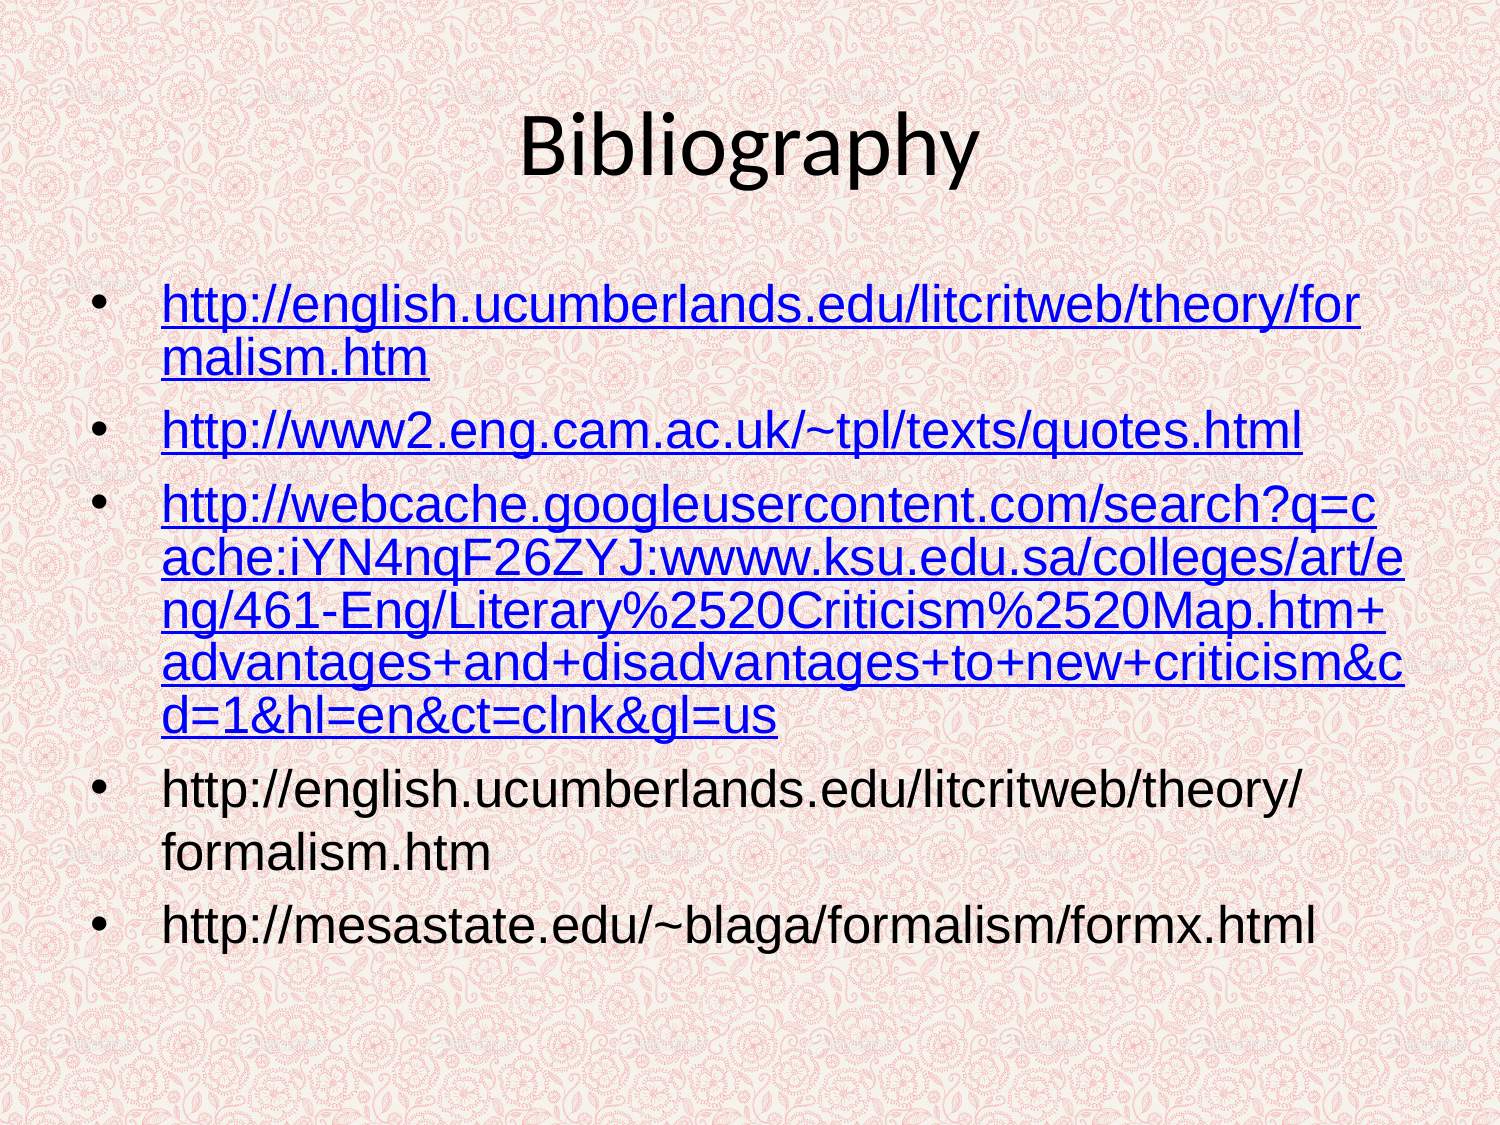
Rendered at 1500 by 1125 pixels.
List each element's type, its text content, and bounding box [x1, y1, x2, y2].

title Bibliography [75, 45, 1425, 233]
list http://english.ucumberlands.edu/litcritweb/theory/formalism.htm http://www2.eng.cam.ac.uk/~tpl/texts/quotes.html http://webcache.googleusercontent.com/search?q=cache:iYN4nqF26ZYJ:wwww.ksu.edu.sa/colleges/art/eng/461-Eng/Literary%2520Criticism%2520Map.htm+advantages+and+disadvantages+to+new+criticism&cd=1&hl=en&ct=clnk&gl=us http://english.ucumberlands.edu/litcritweb/theory/formalism.htm http://mesastate.edu/~blaga/formalism/formx.html [75, 262, 1425, 700]
